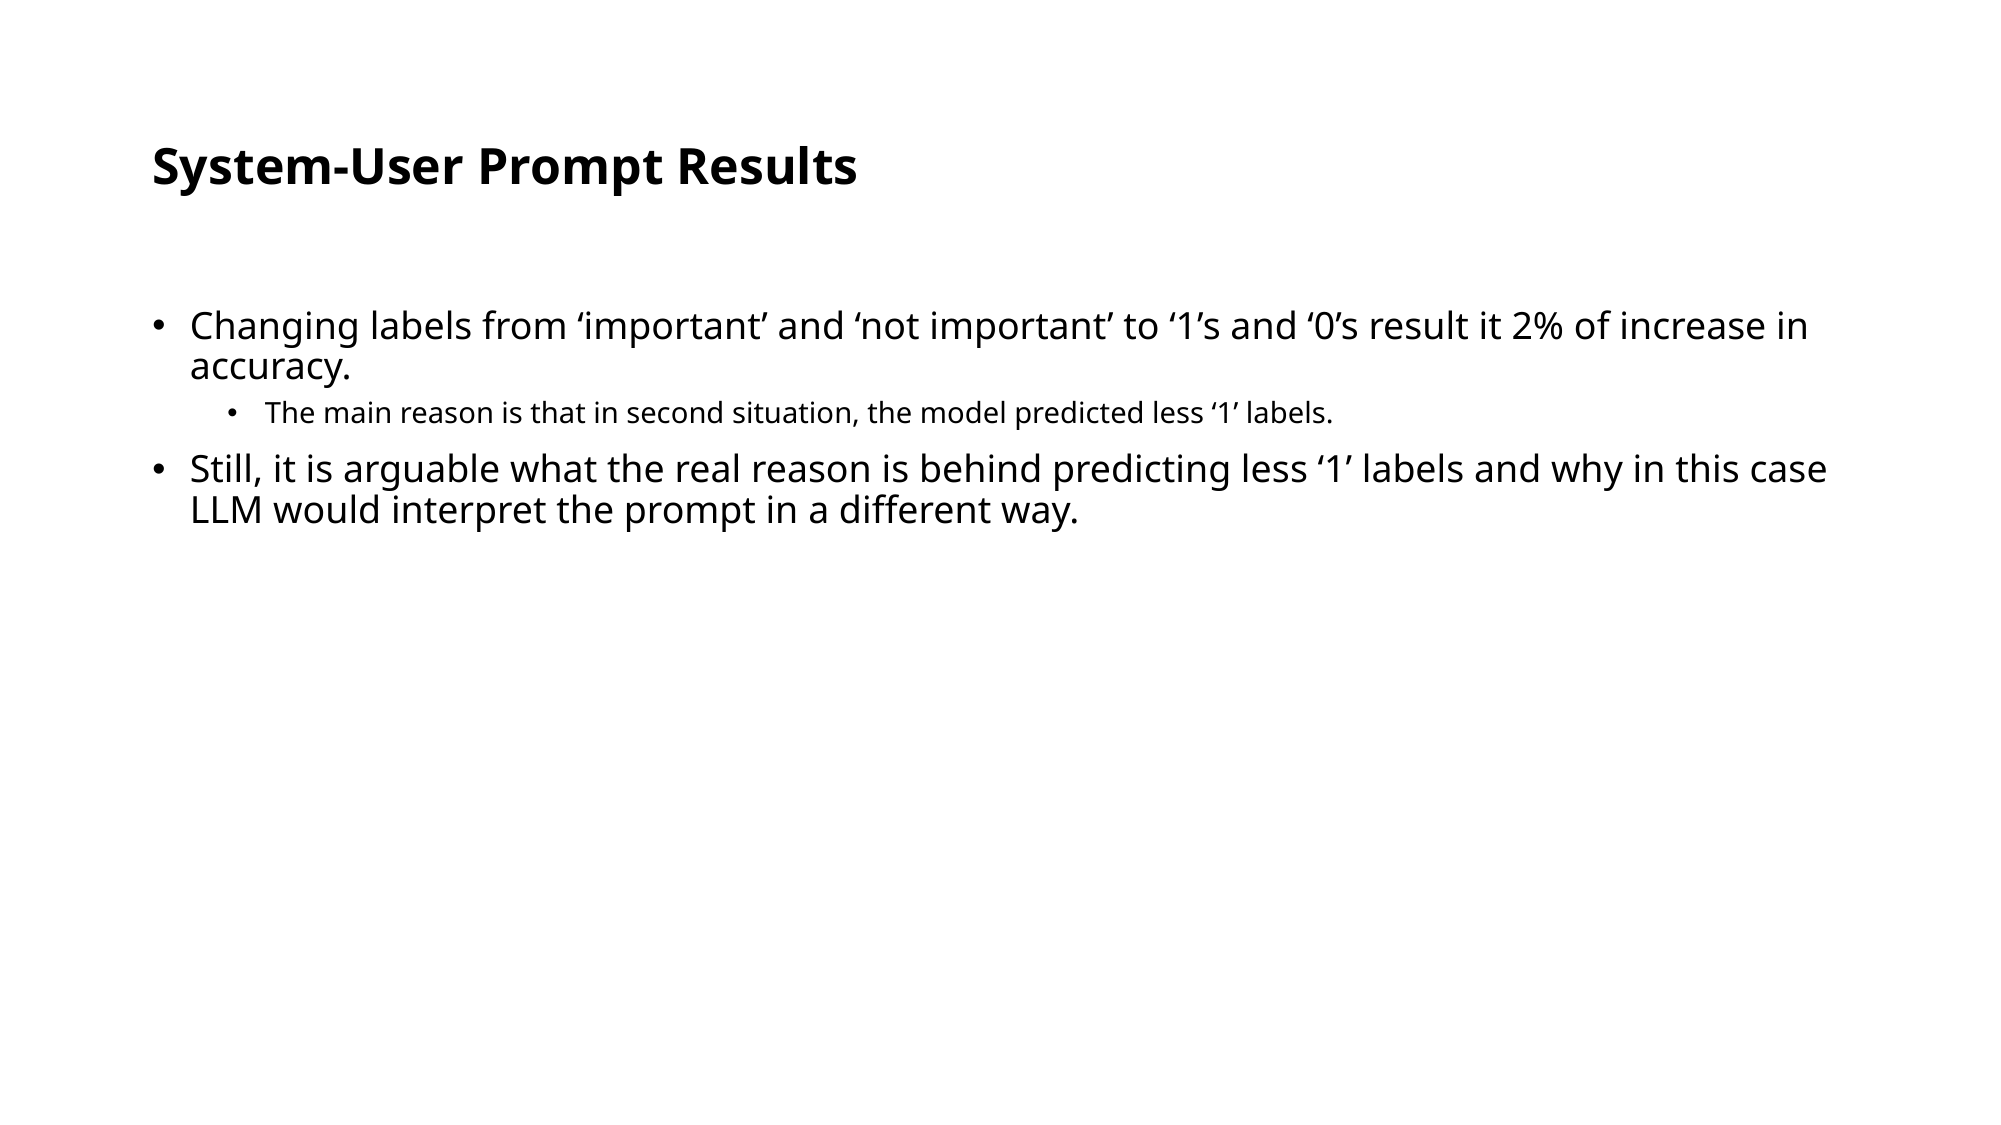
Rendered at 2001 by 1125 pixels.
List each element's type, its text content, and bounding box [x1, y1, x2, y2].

title System-User Prompt Results [137, 59, 1863, 278]
list Changing labels from ‘important’ and ‘not important’ to ‘1’s and ‘0’s result it 2% of increase in accuracy. The main reason is that in second situation, the model predicted less ‘1’ labels. Still, it is arguable what the real reason is behind predicting less ‘1’ labels and why in this case LLM would interpret the prompt in a different way. [137, 299, 1863, 1014]
